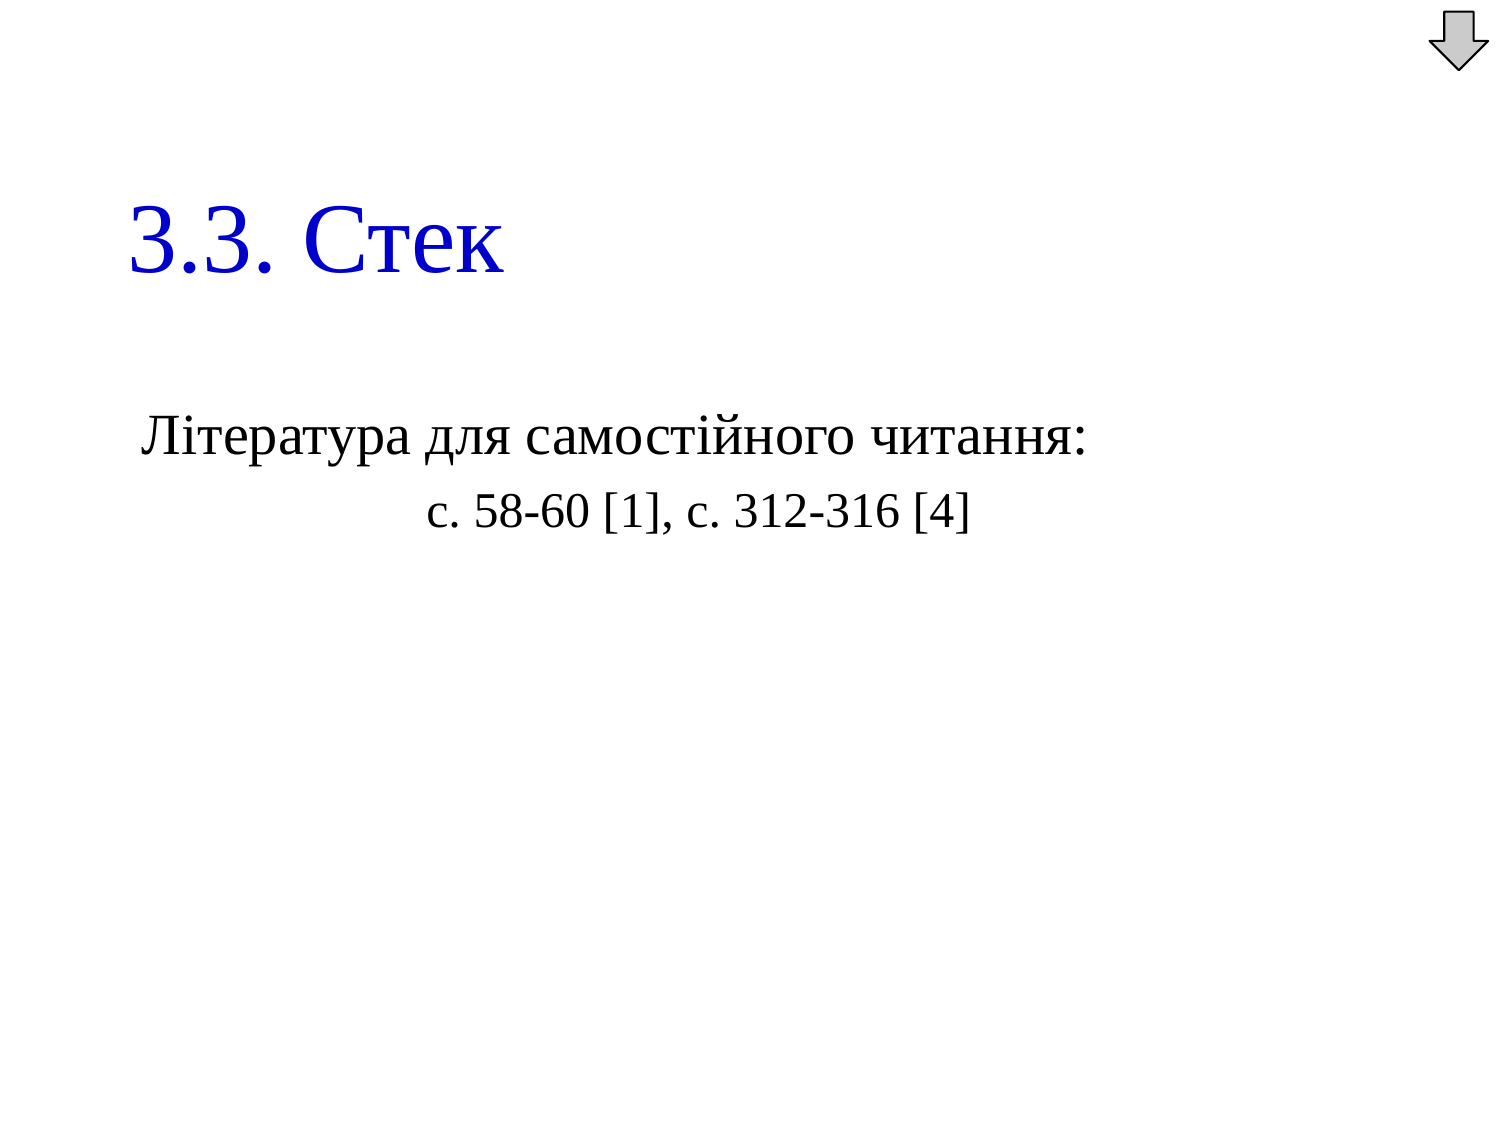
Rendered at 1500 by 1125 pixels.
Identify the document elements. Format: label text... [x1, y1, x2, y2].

title 3.3. Стек [111, 138, 1438, 327]
text_box [1429, 11, 1489, 71]
list Література для самостійного читання: с. 58-60 [1], с. 312-316 [4] [111, 396, 1387, 575]
